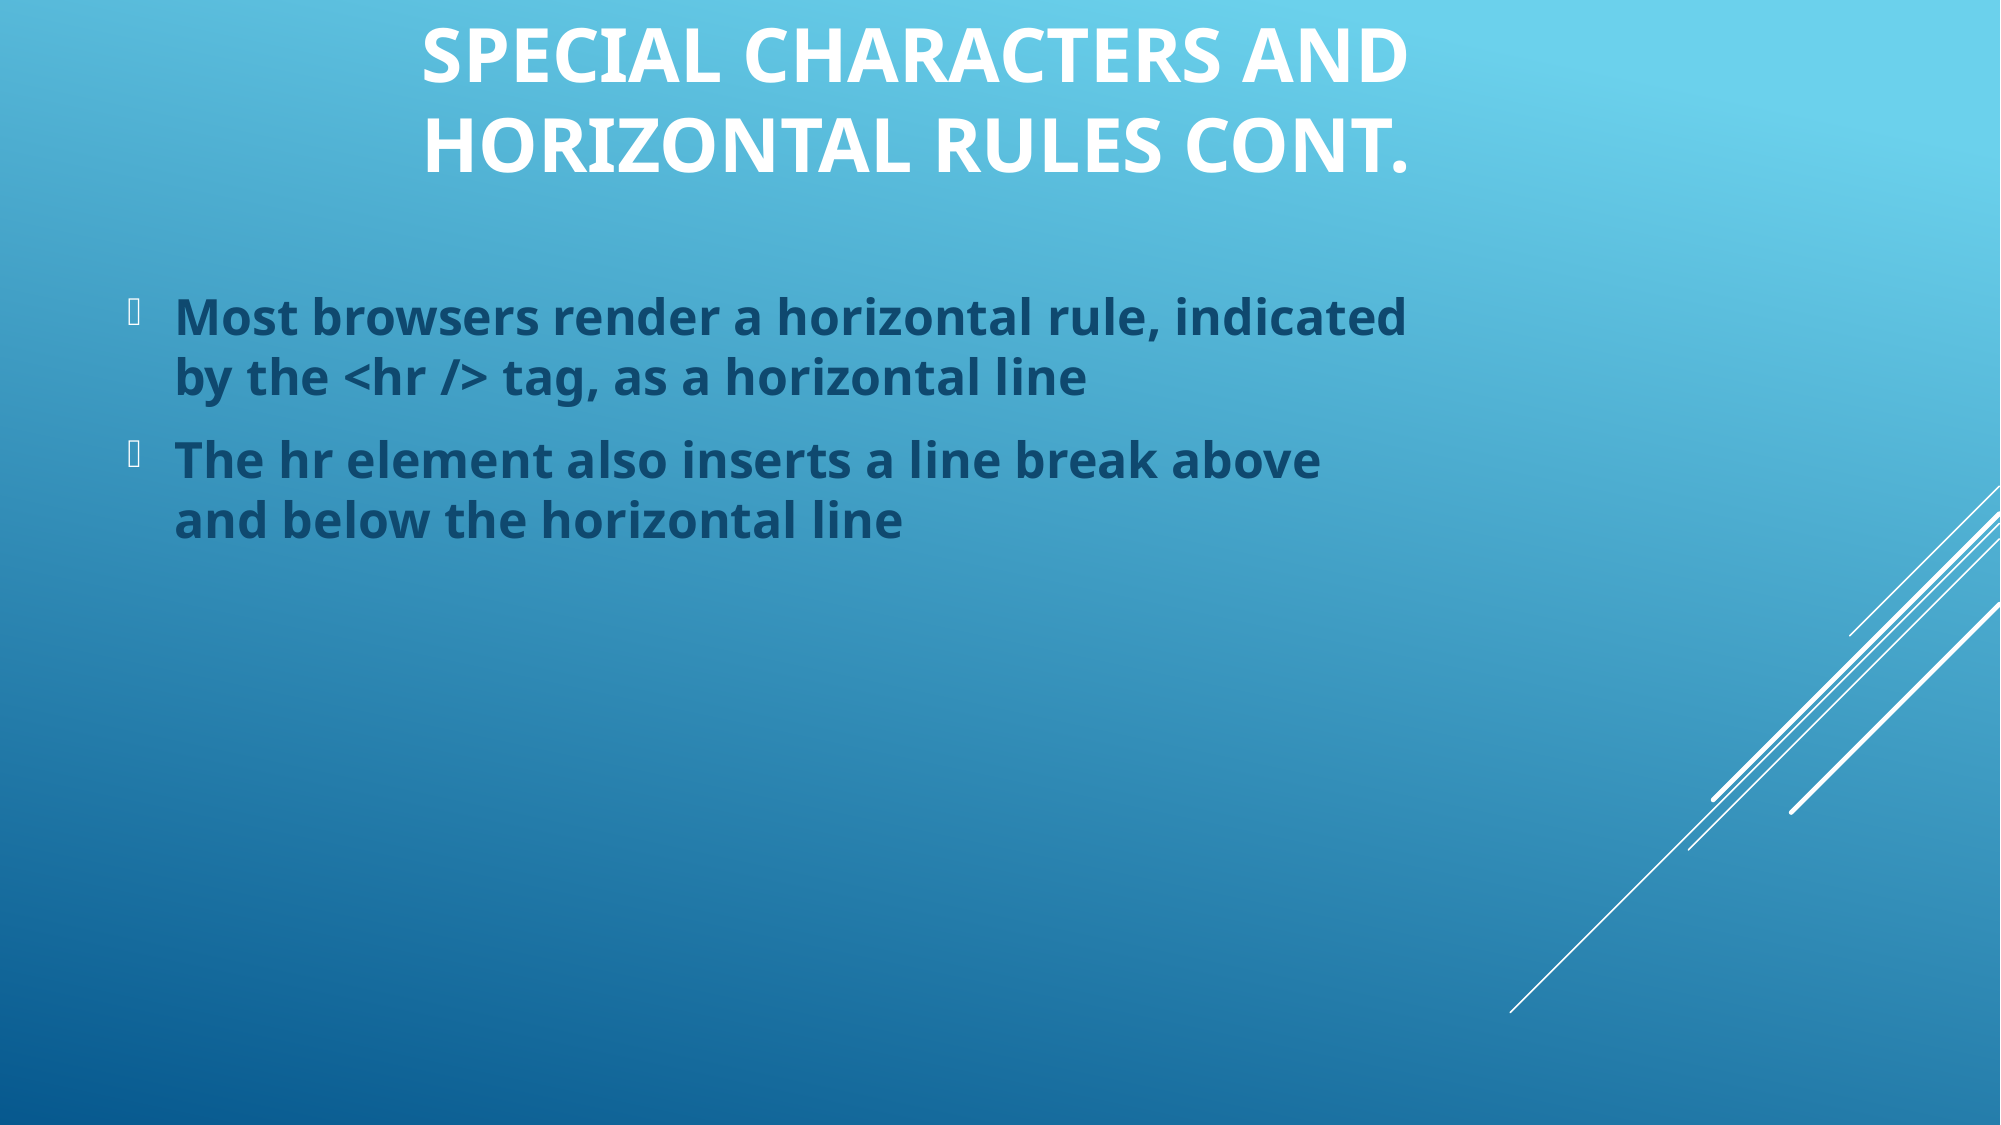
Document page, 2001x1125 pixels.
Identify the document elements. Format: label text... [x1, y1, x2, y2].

text_box Most browsers render a horizontal rule, indicated by the <hr /> tag, as a horizontal line The hr element also inserts a line break above and below the horizontal line [112, 278, 1425, 780]
text_box Special Characters and Horizontal Rules Cont. [241, 0, 1592, 188]
